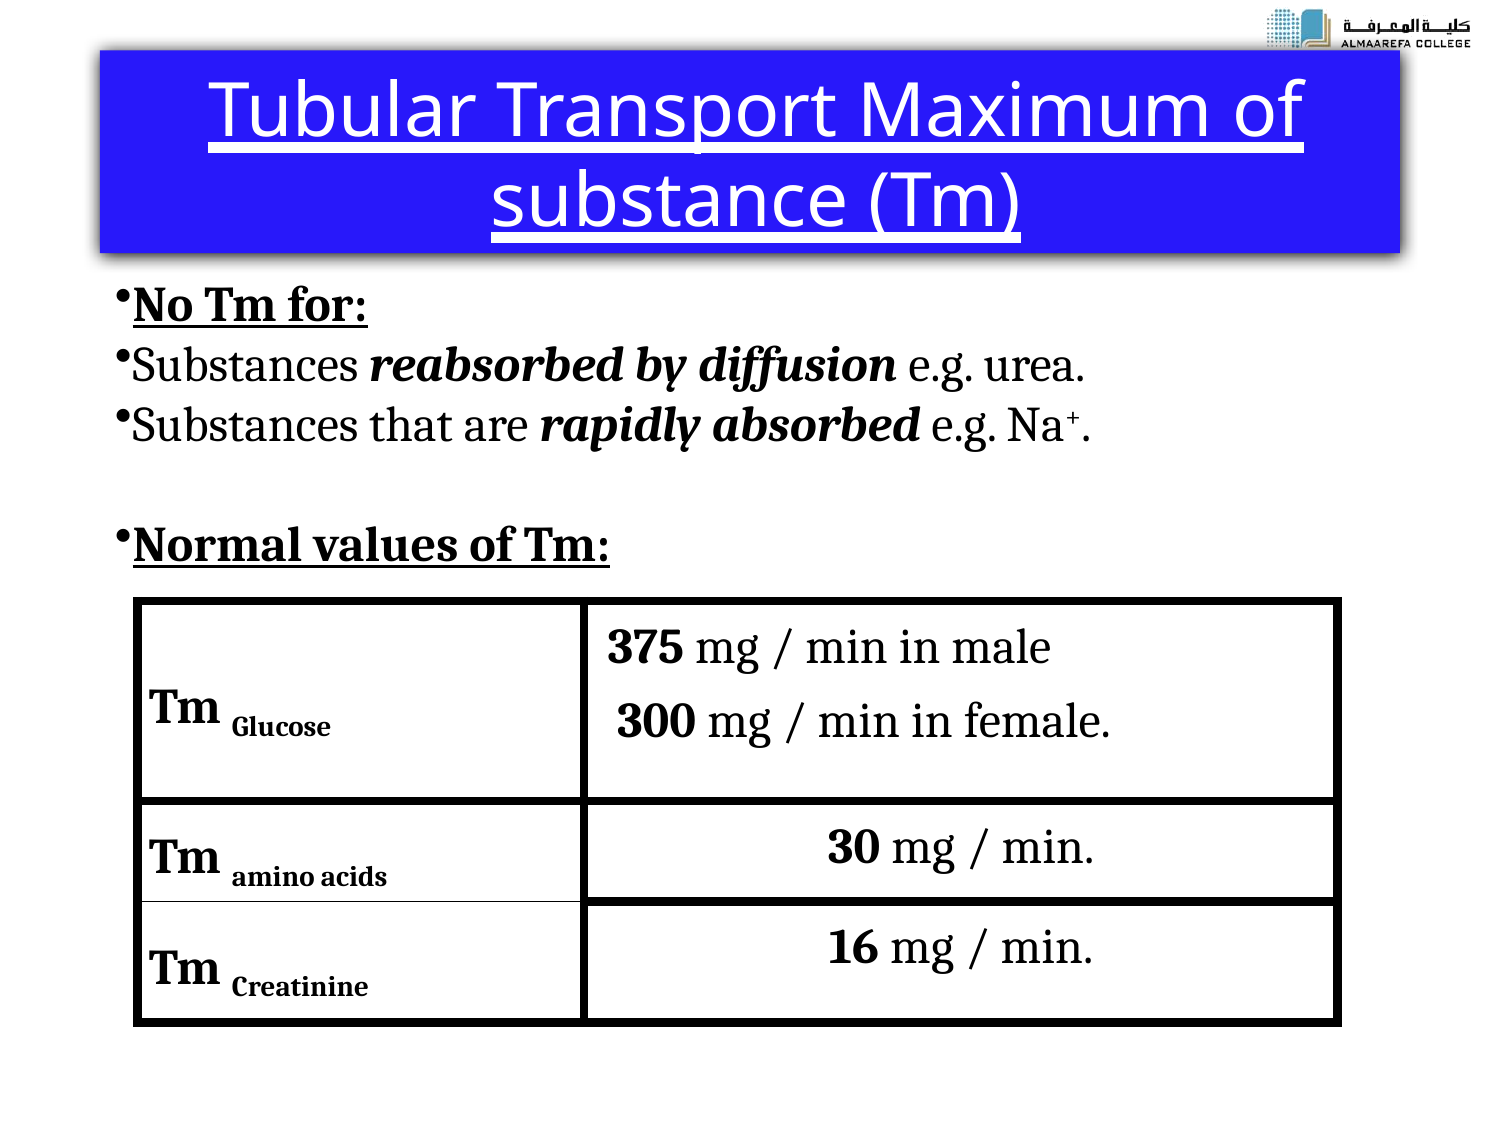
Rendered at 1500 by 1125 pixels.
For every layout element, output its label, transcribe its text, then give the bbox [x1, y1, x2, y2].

picture [1262, 0, 1475, 65]
title Tubular Transport Maximum of substance (Tm) [99, 50, 1400, 254]
table_header 375 mg / min in male 300 mg / min in female. [588, 625, 1333, 797]
table_header Tm Glucose [142, 625, 580, 797]
table_cell 16 mg / min. [588, 906, 1333, 1018]
table_cell 30 mg / min. [588, 805, 1333, 897]
text_box No Tm for: Substances reabsorbed by diffusion e.g. urea. Substances that are rapidly absorbed e.g. Na+. Normal values of Tm: [99, 264, 1400, 625]
table_cell Tm amino acids [142, 805, 580, 901]
table_cell Tm Creatinine [142, 902, 580, 1018]
